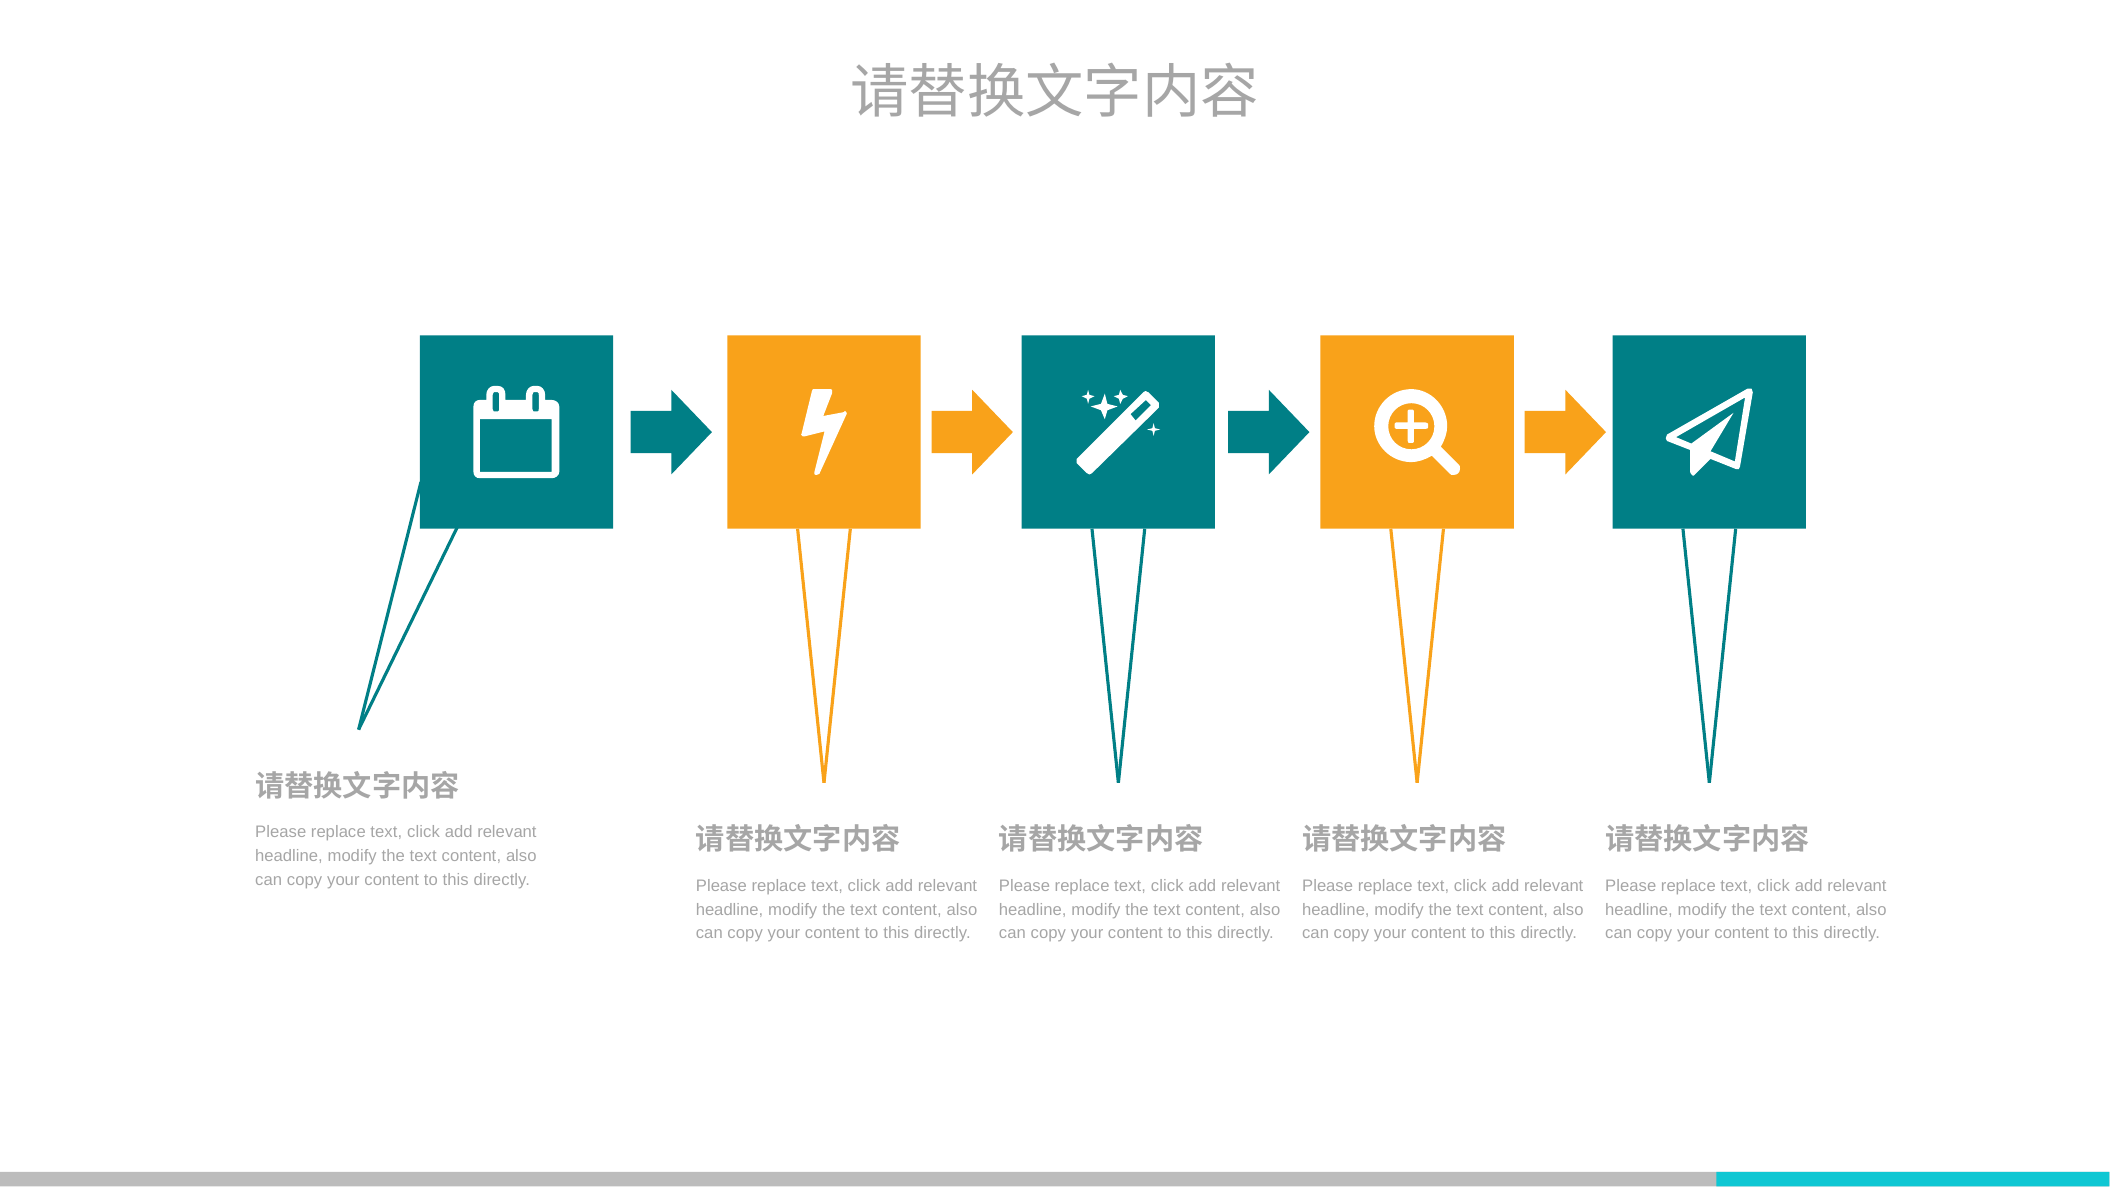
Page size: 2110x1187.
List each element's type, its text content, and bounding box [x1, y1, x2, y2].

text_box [1682, 529, 1736, 783]
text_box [1390, 529, 1444, 783]
text_box Please replace text, click add relevant headline, modify the text content, also can copy your content to this directly. [1605, 870, 1894, 943]
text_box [727, 335, 921, 529]
text_box 请替换文字内容 [1302, 806, 1521, 862]
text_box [375, 483, 429, 738]
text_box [1320, 335, 1514, 529]
text_box [1523, 387, 1608, 478]
text_box Please replace text, click add relevant headline, modify the text content, also can copy your content to this directly. [1302, 870, 1590, 943]
text_box 请替换文字内容 [820, 32, 1289, 124]
text_box Please replace text, click add relevant headline, modify the text content, also can copy your content to this directly. [998, 870, 1287, 943]
text_box [629, 387, 714, 478]
text_box 请替换文字内容 [255, 753, 474, 809]
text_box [1092, 529, 1145, 783]
text_box [930, 387, 1015, 478]
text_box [419, 335, 614, 529]
text_box 请替换文字内容 [1605, 806, 1824, 862]
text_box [797, 529, 851, 783]
text_box Please replace text, click add relevant headline, modify the text content, also can copy your content to this directly. [695, 870, 984, 943]
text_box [1021, 335, 1215, 529]
text_box Please replace text, click add relevant headline, modify the text content, also can copy your content to this directly. [255, 817, 544, 890]
text_box 请替换文字内容 [695, 806, 915, 862]
text_box [1227, 387, 1311, 478]
text_box 请替换文字内容 [998, 806, 1218, 862]
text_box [1612, 335, 1806, 529]
